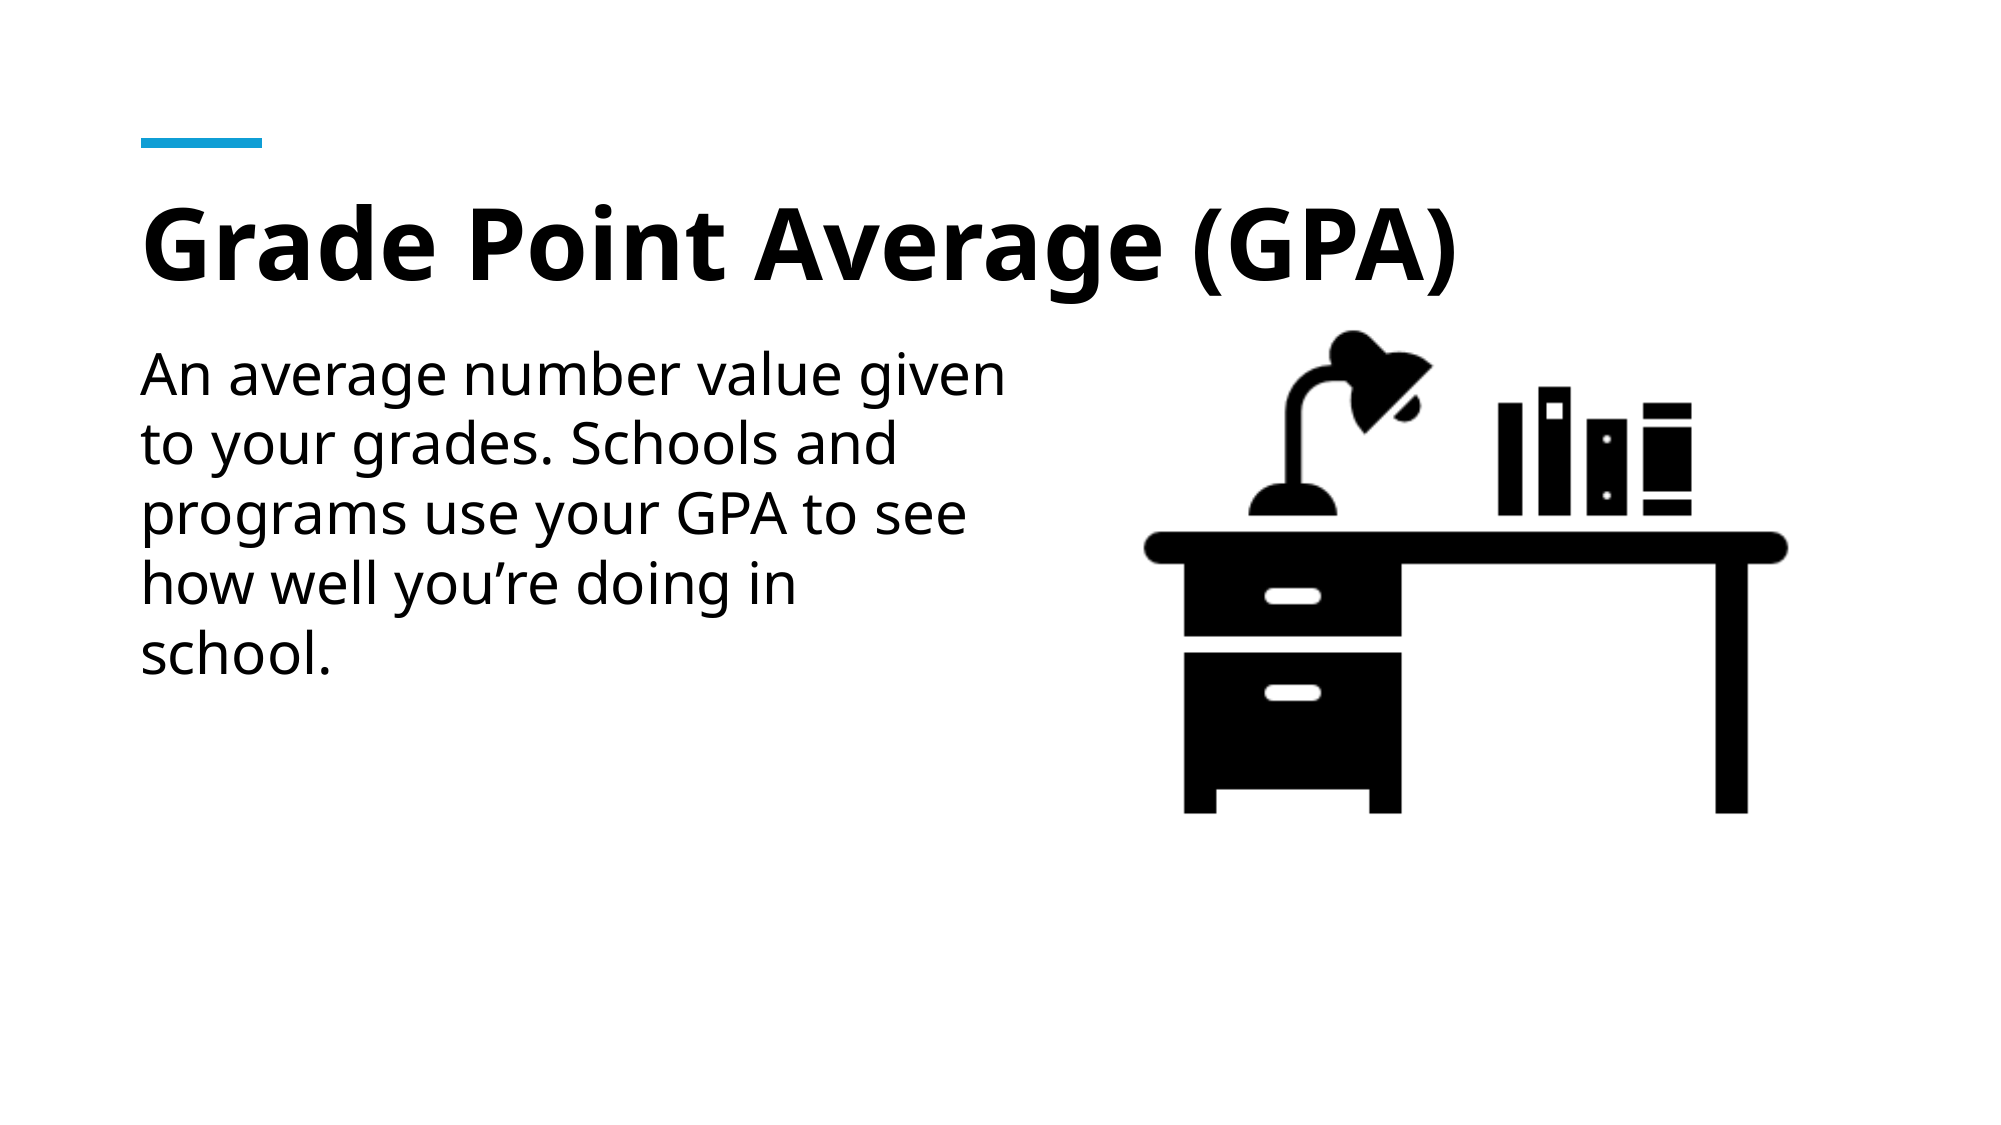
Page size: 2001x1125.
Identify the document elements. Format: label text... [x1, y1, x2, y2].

list An average number value given to your grades. Schools and programs use your GPA to see how well you’re doing in school. [124, 329, 1029, 1125]
title Grade Point Average (GPA) [124, 186, 1079, 330]
picture [1079, 186, 1854, 960]
